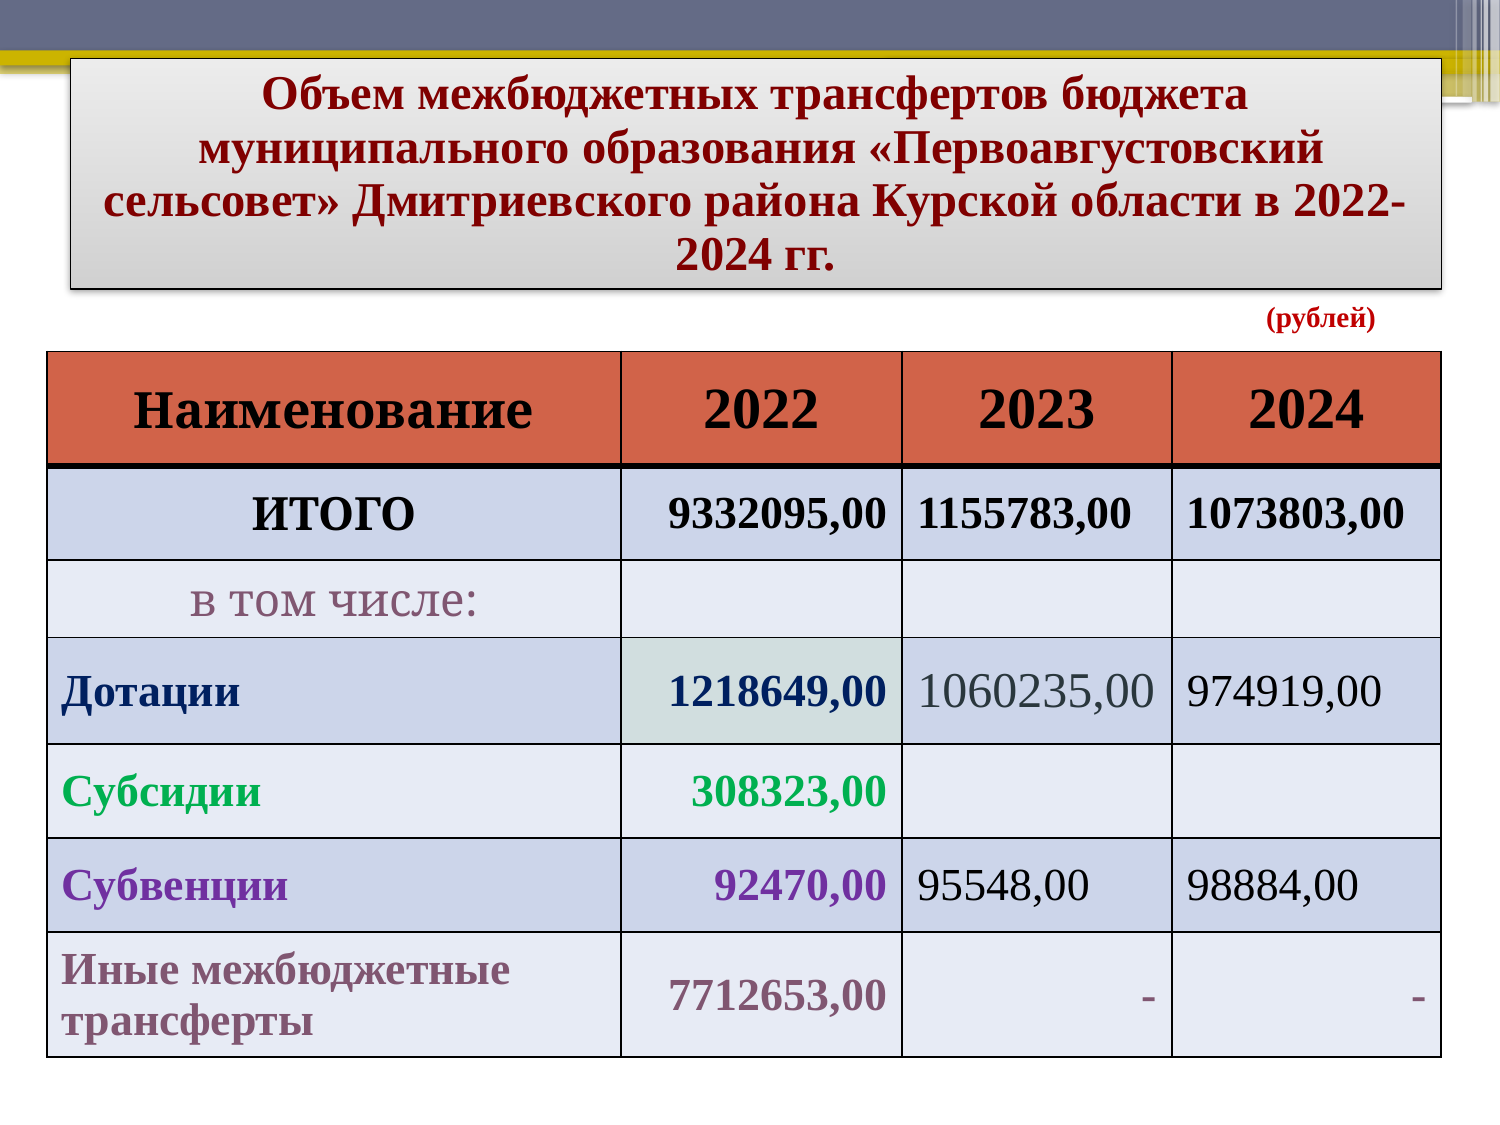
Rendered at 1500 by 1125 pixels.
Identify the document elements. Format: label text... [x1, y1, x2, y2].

table_cell Иные межбюджетные трансферты [48, 933, 620, 1056]
table_cell 95548,00 [903, 839, 1171, 931]
table_header 2022 [622, 352, 901, 463]
table_cell 98884,00 [1173, 839, 1440, 931]
table_cell Субсидии [48, 745, 620, 837]
table_cell [622, 561, 901, 637]
table_cell Дотации [48, 638, 620, 743]
table_cell 1155783,00 [903, 469, 1171, 559]
table_cell [903, 745, 1171, 837]
table_cell [903, 561, 1171, 637]
table_cell [1173, 561, 1440, 637]
table_cell 308323,00 [622, 745, 901, 837]
table_cell ИТОГО [48, 469, 620, 559]
table_cell 1218649,00 [622, 638, 901, 743]
table_cell в том числе: [48, 561, 620, 637]
text_box (рублей) [1222, 290, 1436, 341]
table_cell - [903, 933, 1171, 1056]
table_cell - [1173, 933, 1440, 1056]
table_cell [1173, 745, 1440, 837]
table_cell 1060235,00 [903, 638, 1171, 743]
table_cell 9332095,00 [622, 469, 901, 559]
table_header Наименование [48, 352, 620, 463]
table_cell 7712653,00 [622, 933, 901, 1056]
table_header 2024 [1173, 352, 1440, 463]
table_header 2023 [903, 352, 1171, 463]
table_cell 1073803,00 [1173, 469, 1440, 559]
table_cell Субвенции [48, 839, 620, 931]
title Объем межбюджетных трансфертов бюджета муниципального образования «Первоавгустовский сельсовет» Дмитриевского района Курской области в 2022-2024 гг. [70, 58, 1442, 290]
table_cell 92470,00 [622, 839, 901, 931]
table_cell 974919,00 [1173, 638, 1440, 743]
